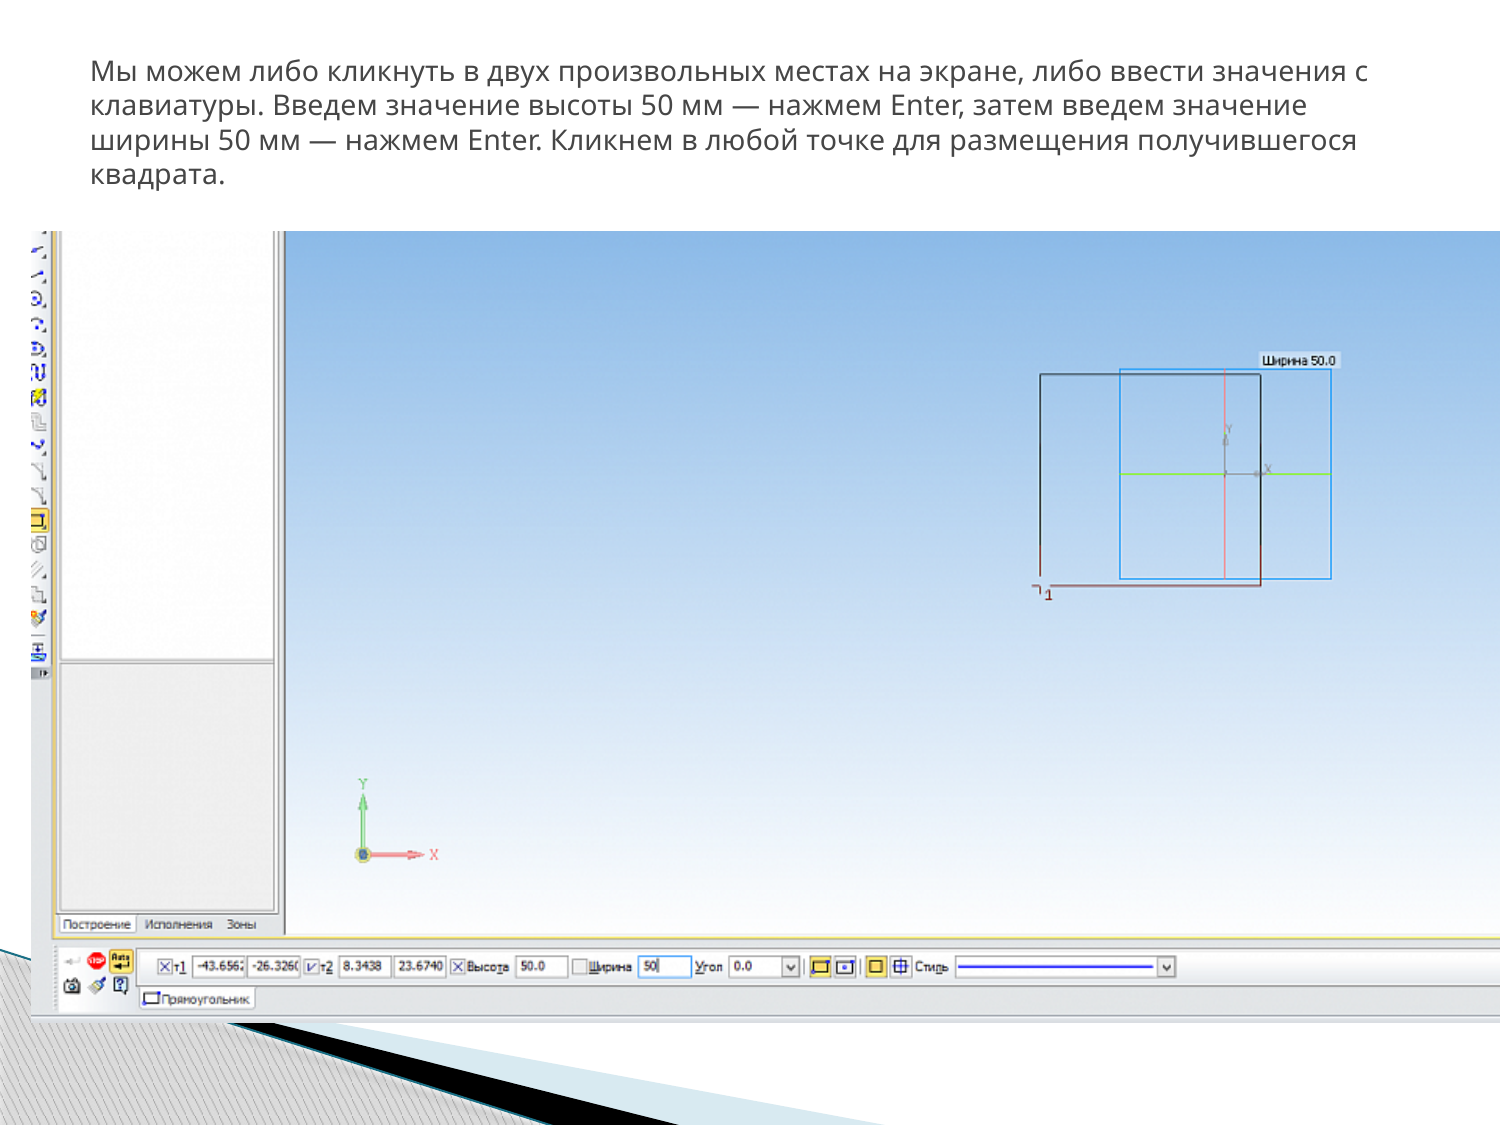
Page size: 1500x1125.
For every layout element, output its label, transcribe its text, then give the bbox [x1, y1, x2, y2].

title Мы можем либо кликнуть в двух произвольных местах на экране, либо ввести значения с клавиатуры. Введем значение высоты 50 мм — нажмем Enter, затем введем значение ширины 50 мм — нажмем Enter. Кликнем в любой точке для размещения получившегося квадрата. [75, 45, 1425, 231]
picture [31, 231, 1500, 1023]
